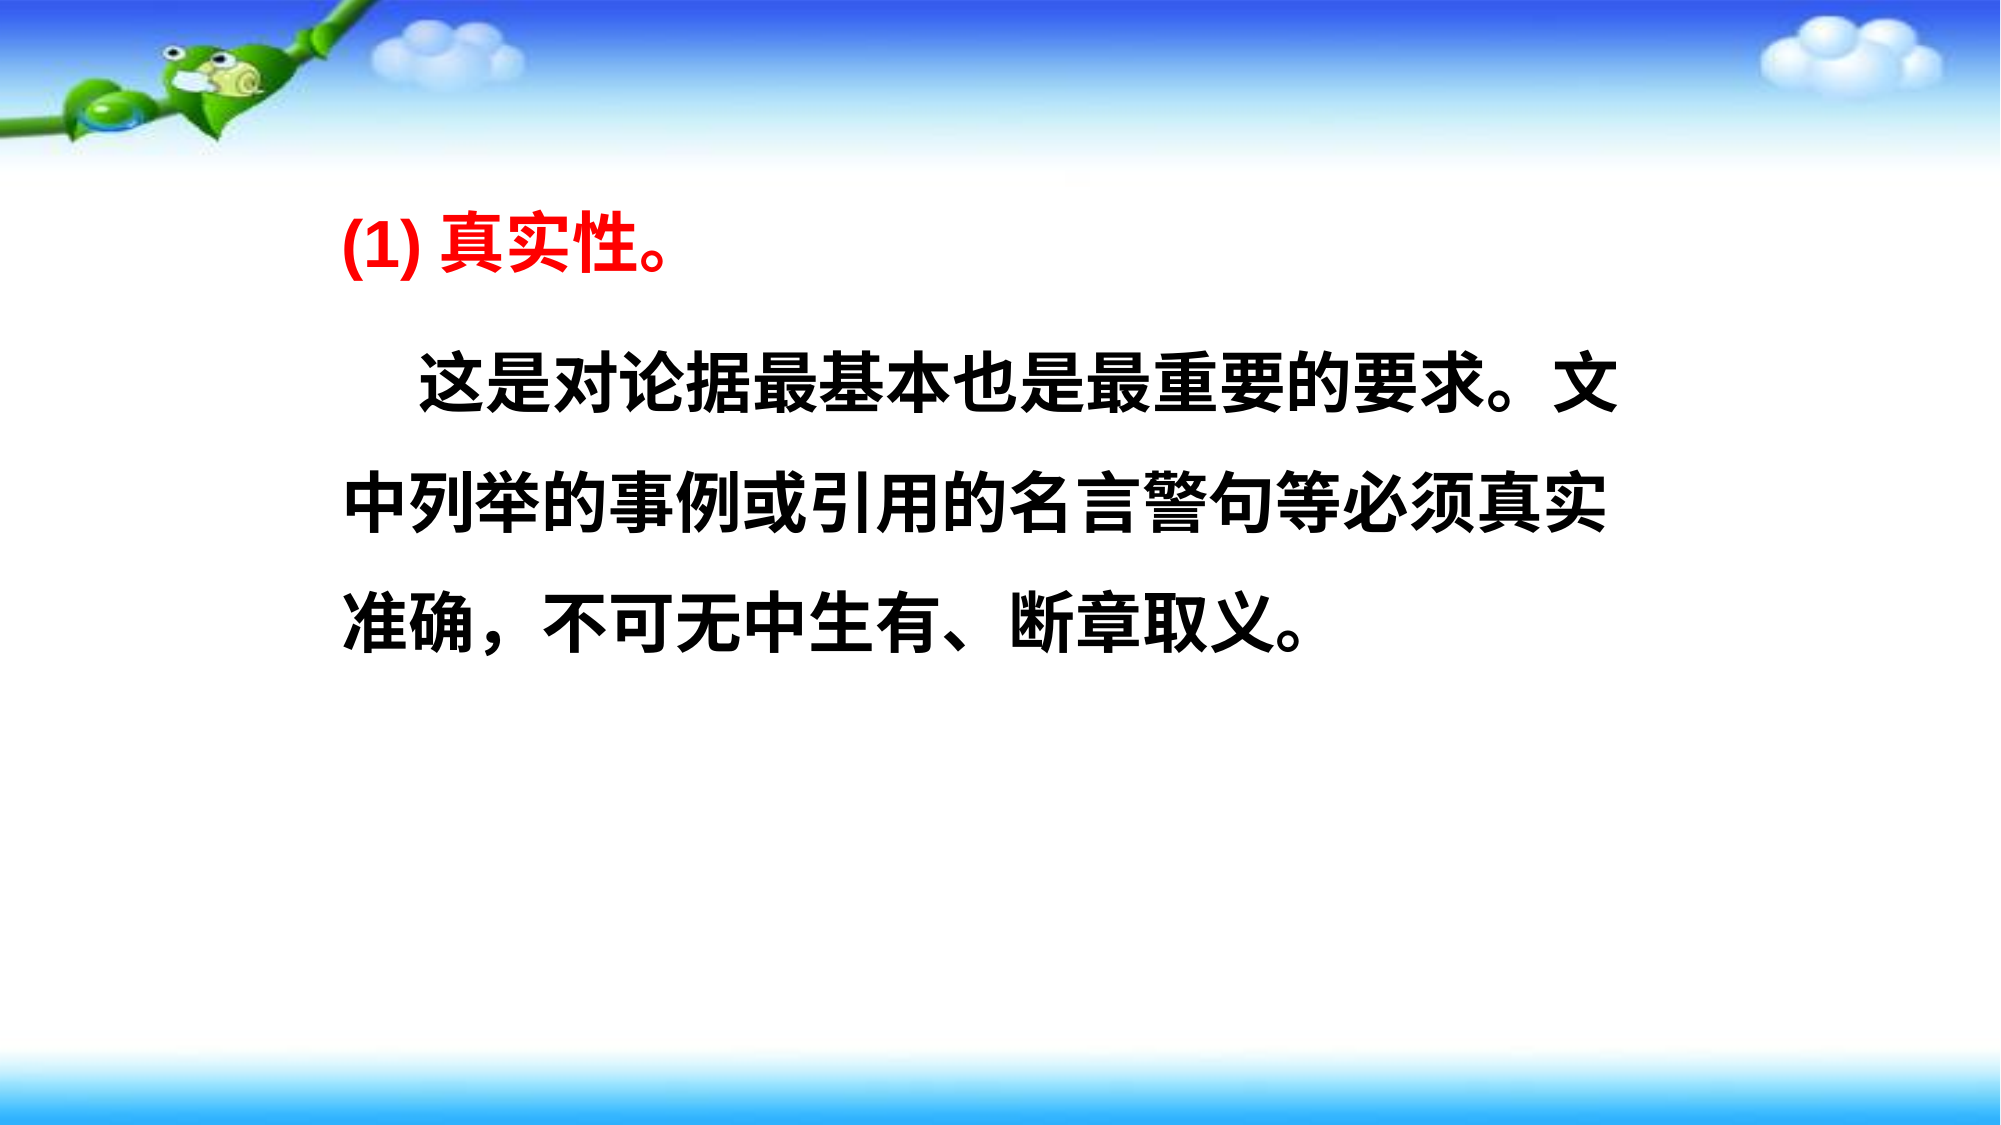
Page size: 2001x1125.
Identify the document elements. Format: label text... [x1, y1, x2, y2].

picture [0, 0, 2001, 1125]
text_box (1)真实性。 这是对论据最基本也是最重要的要求。文中列举的事例或引用的名言警句等必须真实准确，不可无中生有、断章取义。 [326, 153, 1662, 669]
